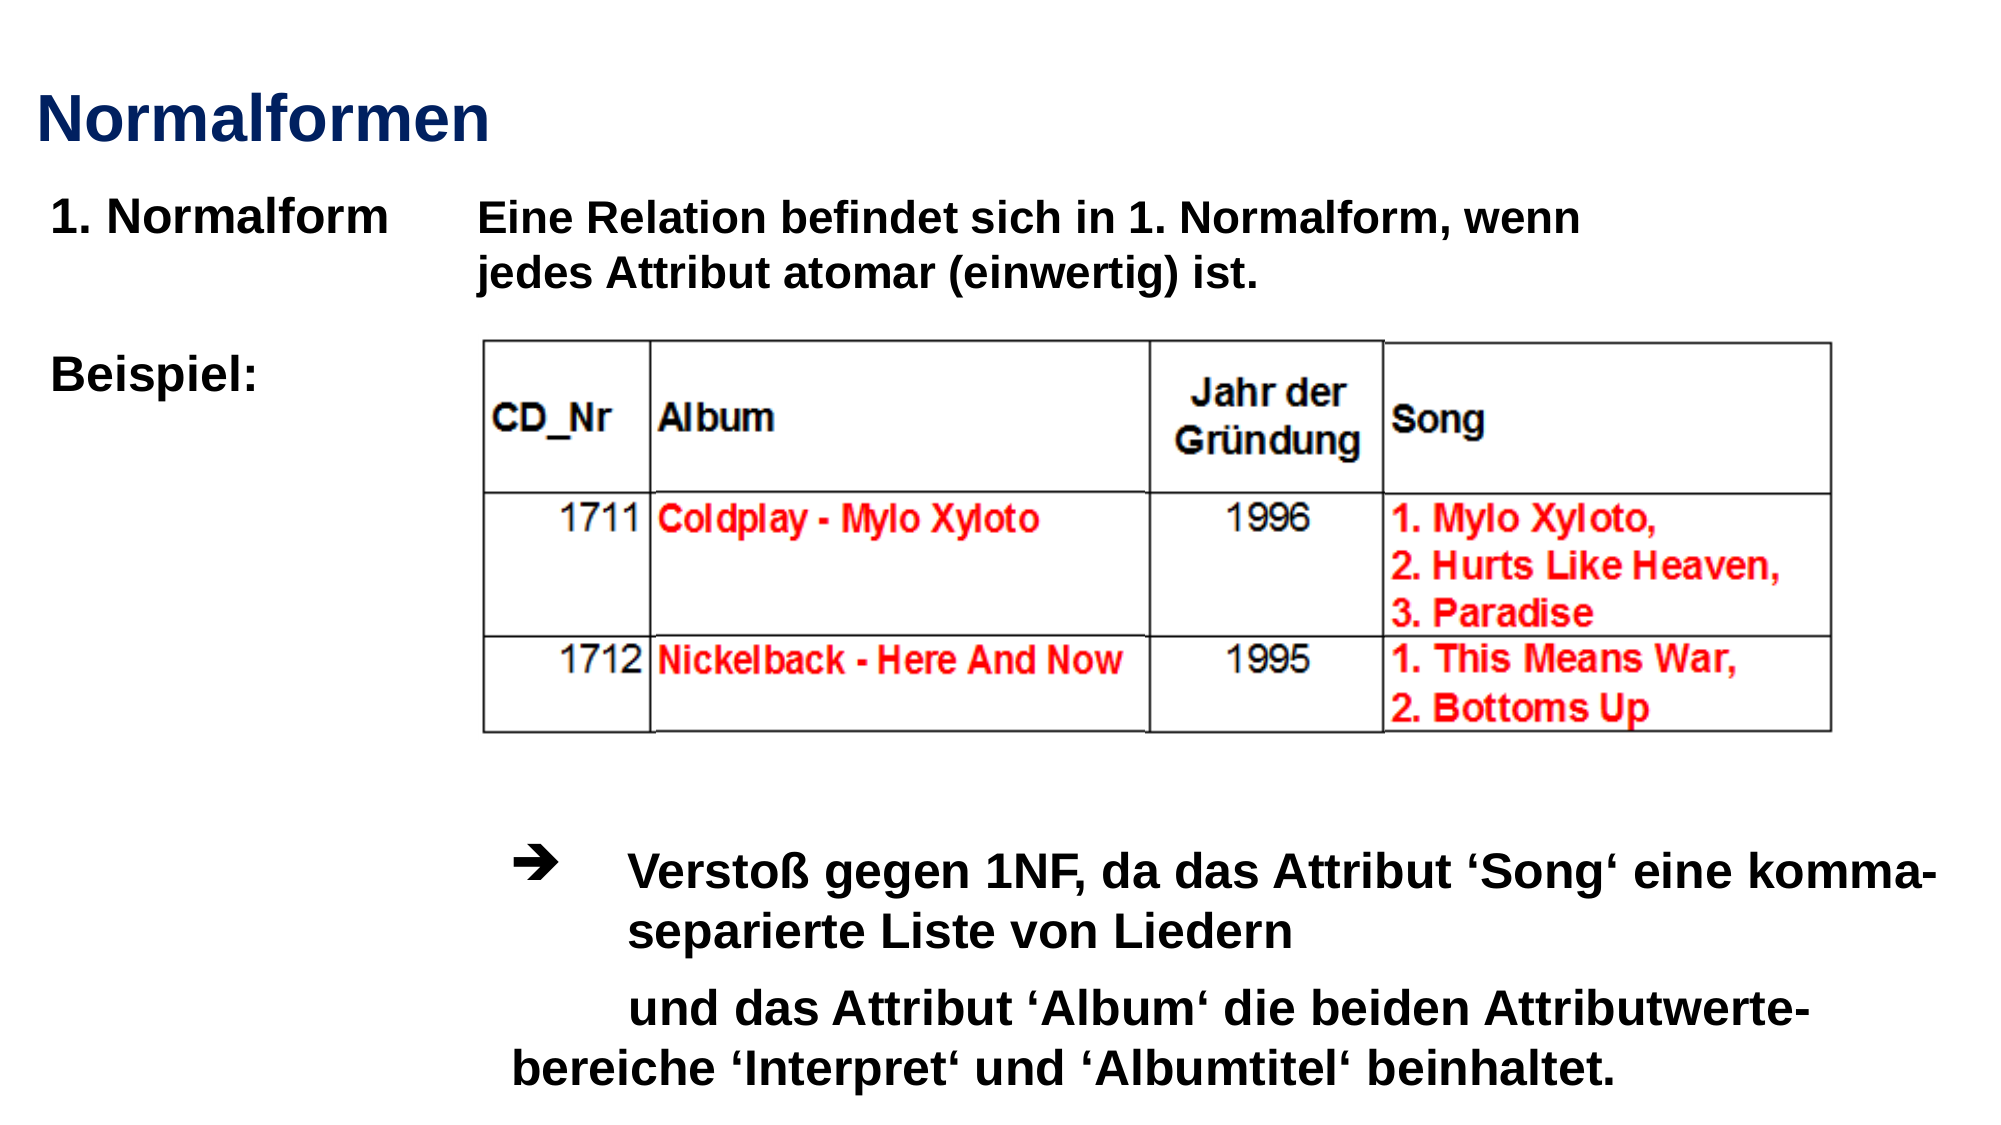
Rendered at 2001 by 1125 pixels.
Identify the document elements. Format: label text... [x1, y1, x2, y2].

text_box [494, 326, 1977, 968]
text_box Beispiel: [35, 334, 299, 470]
picture [477, 334, 494, 740]
text_box 1. Normalform Eine Relation befindet sich in 1. Normalform, wenn jedes Attribut atomar (einwertig) ist. [35, 175, 1644, 306]
text_box Normalformen [21, 67, 1022, 163]
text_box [496, 485, 1978, 1105]
